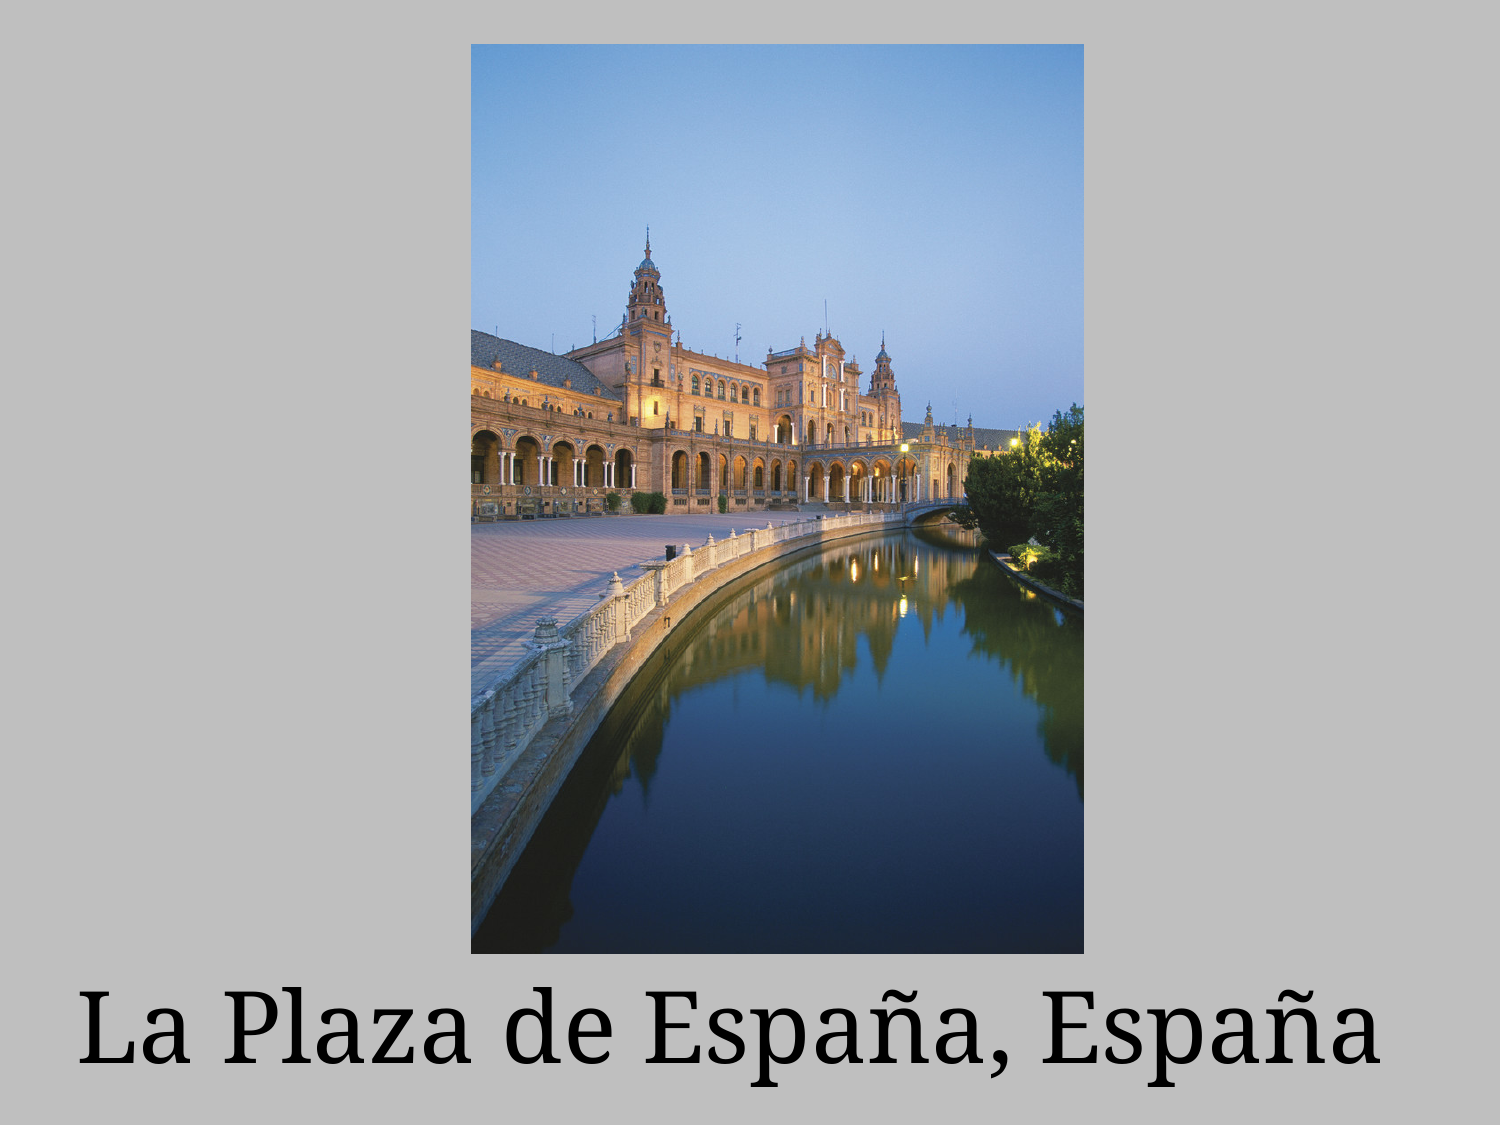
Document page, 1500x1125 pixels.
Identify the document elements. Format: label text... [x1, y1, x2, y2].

subtitle La Plaza de España, España [0, 956, 1463, 1121]
picture [470, 44, 1084, 954]
